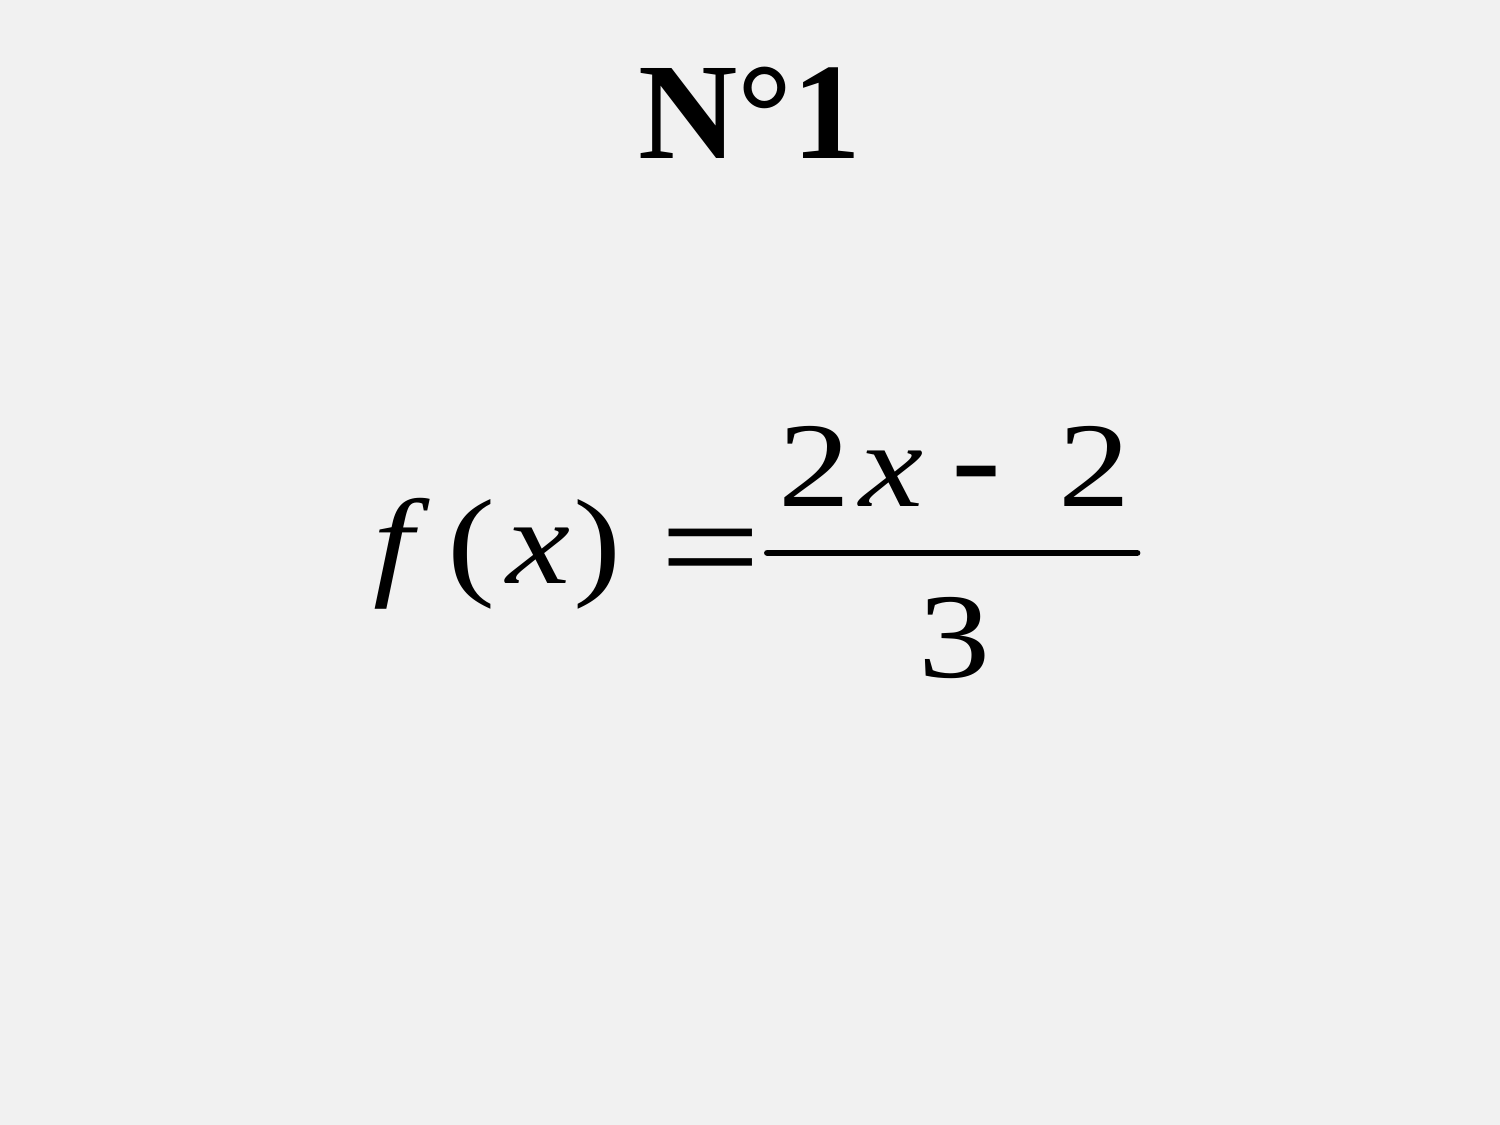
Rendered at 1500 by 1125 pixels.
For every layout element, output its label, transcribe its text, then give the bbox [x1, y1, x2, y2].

text_box N°1 [0, 0, 1500, 208]
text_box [322, 384, 1175, 705]
